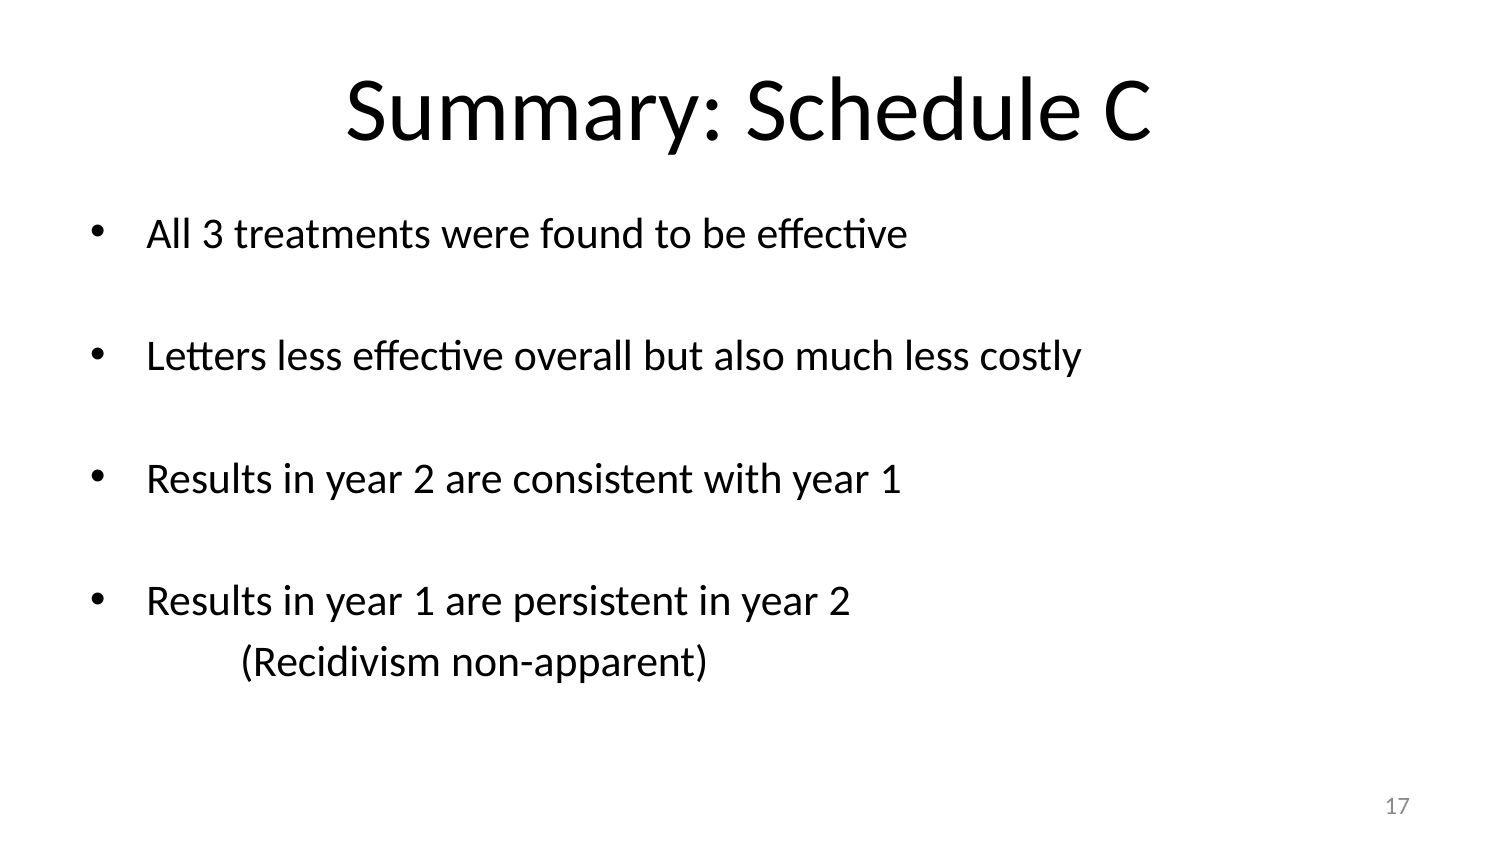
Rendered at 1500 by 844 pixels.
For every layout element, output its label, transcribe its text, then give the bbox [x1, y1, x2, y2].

slide_number 17 [1074, 782, 1425, 827]
title Summary: Schedule C [75, 33, 1425, 175]
list All 3 treatments were found to be effective Letters less effective overall but also much less costly Results in year 2 are consistent with year 1 Results in year 1 are persistent in year 2 (Recidivism non-apparent) [75, 196, 1425, 754]
